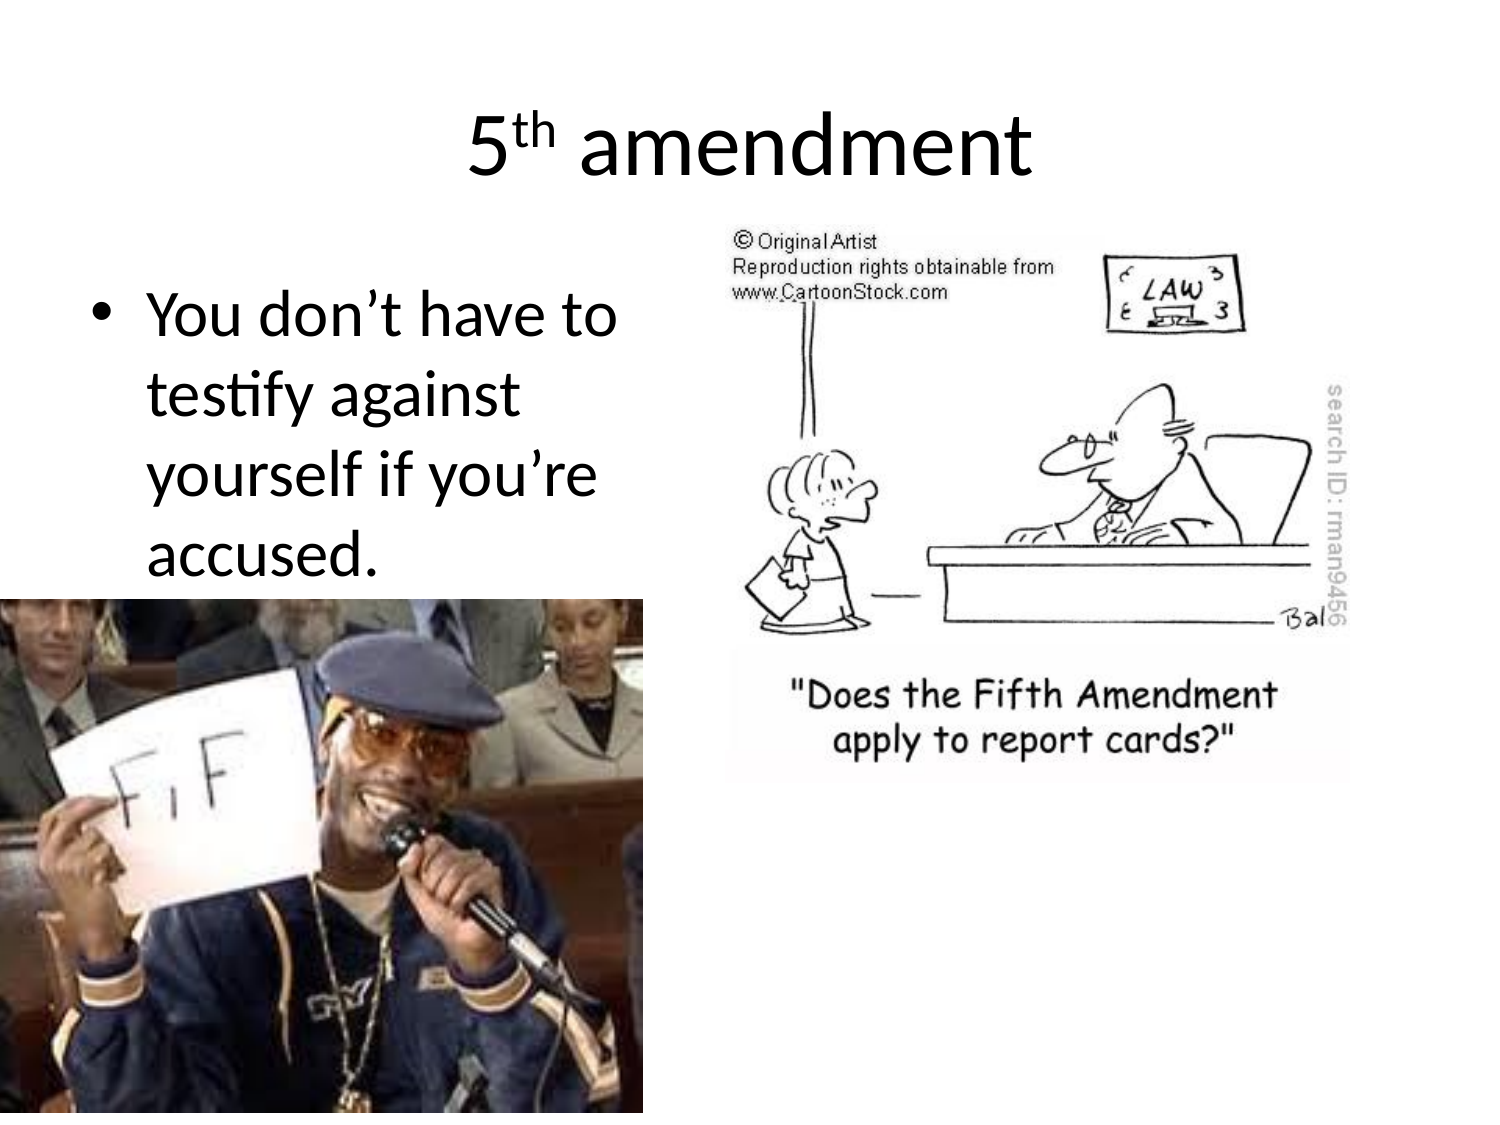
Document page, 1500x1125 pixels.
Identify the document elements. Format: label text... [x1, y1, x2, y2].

title 5th amendment [75, 45, 1425, 233]
picture [724, 224, 1351, 783]
list You don’t have to testify against yourself if you’re accused. [75, 262, 638, 598]
picture [0, 599, 643, 1113]
